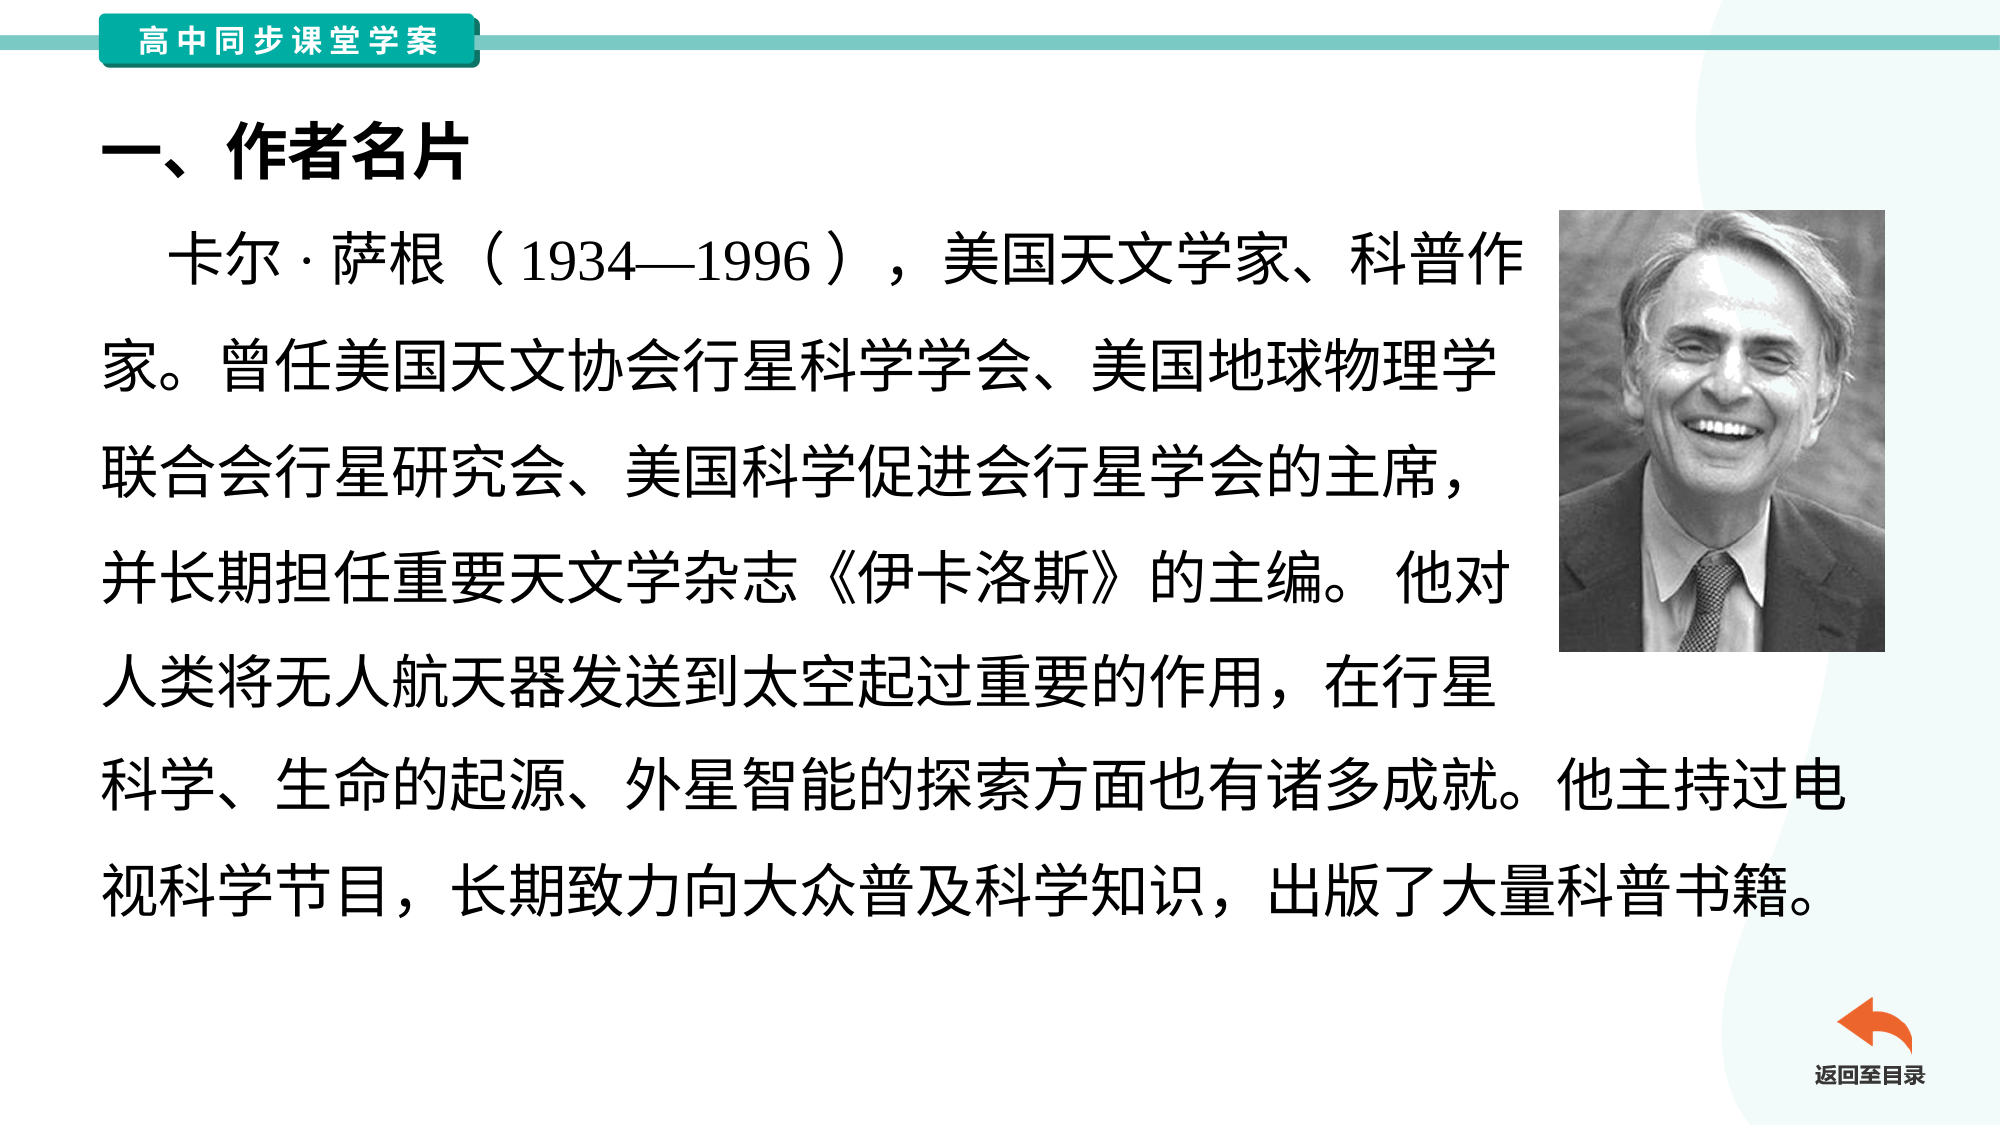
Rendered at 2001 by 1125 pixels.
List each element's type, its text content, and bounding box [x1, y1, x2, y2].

text_box 科学、生命的起源、外星智能的探索方面也有诸多成就。他主持过电 视科学节目，长期致力向大众普及科学知识，出版了大量科普书籍。 [100, 711, 1900, 925]
text_box 一、作者名片 [100, 76, 1899, 248]
text_box 卡尔·萨根（1934—1996），美国天文学家、科普作 家。曾任美国天文协会行星科学学会、美国地球物理学 联合会行星研究会、美国科学促进会行星学会的主席， 并长期担任重要天文学杂志《伊卡洛斯》的主编。 他对 人类将无人航天器发送到太空起过重要的作用，在行星 [100, 186, 1553, 705]
picture [0, 0, 2000, 1125]
